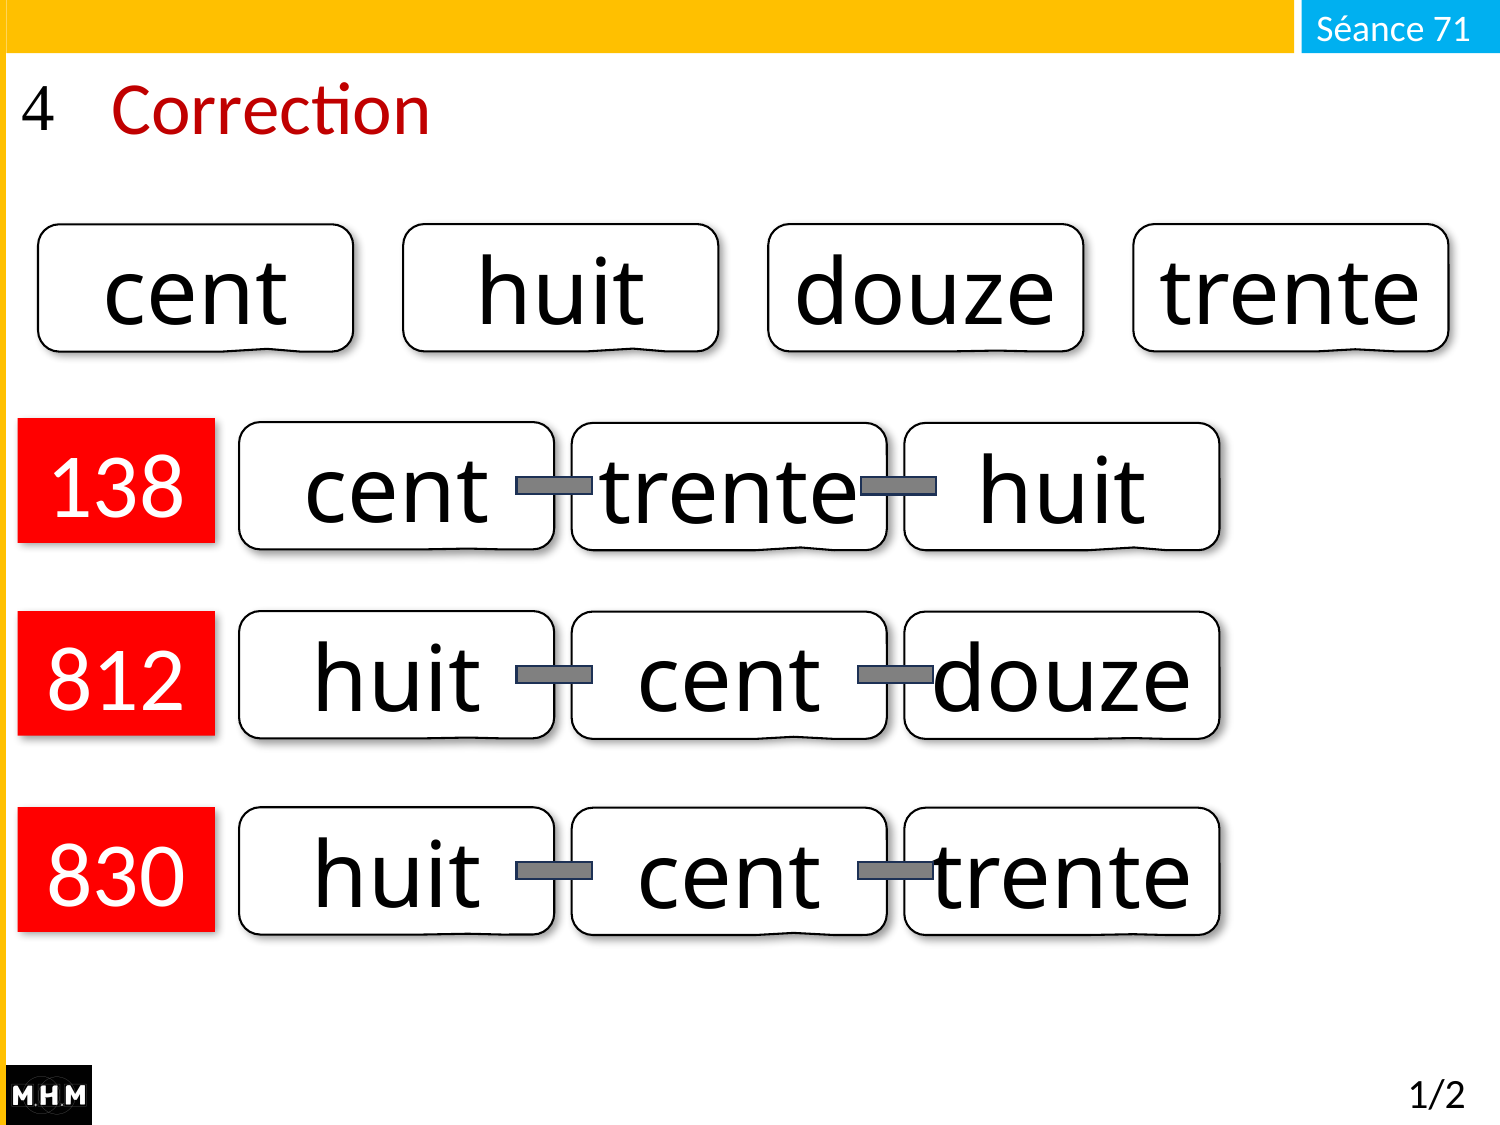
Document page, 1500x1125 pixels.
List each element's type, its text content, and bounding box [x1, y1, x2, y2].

text_box cent [570, 610, 888, 740]
text_box huit [238, 806, 556, 936]
text_box huit [402, 223, 720, 353]
text_box huit [238, 610, 556, 740]
text_box cent [36, 223, 355, 353]
text_box [860, 476, 937, 496]
text_box 830 [17, 807, 215, 932]
text_box trente [570, 421, 888, 552]
text_box trente [903, 806, 1221, 937]
text_box [515, 861, 593, 880]
text_box trente [1132, 223, 1450, 353]
text_box cent [238, 421, 556, 551]
text_box 812 [17, 611, 215, 736]
text_box cent [570, 806, 888, 937]
text_box [515, 476, 593, 495]
picture [6, 1065, 92, 1125]
text_box [857, 665, 934, 684]
text_box [857, 861, 934, 880]
text_box huit [903, 421, 1221, 552]
text_box douze [903, 610, 1221, 740]
text_box 138 [17, 418, 215, 543]
title Correction [96, 60, 1391, 160]
text_box douze [767, 223, 1085, 353]
list 1/2 [1373, 1064, 1500, 1125]
text_box [515, 665, 593, 684]
